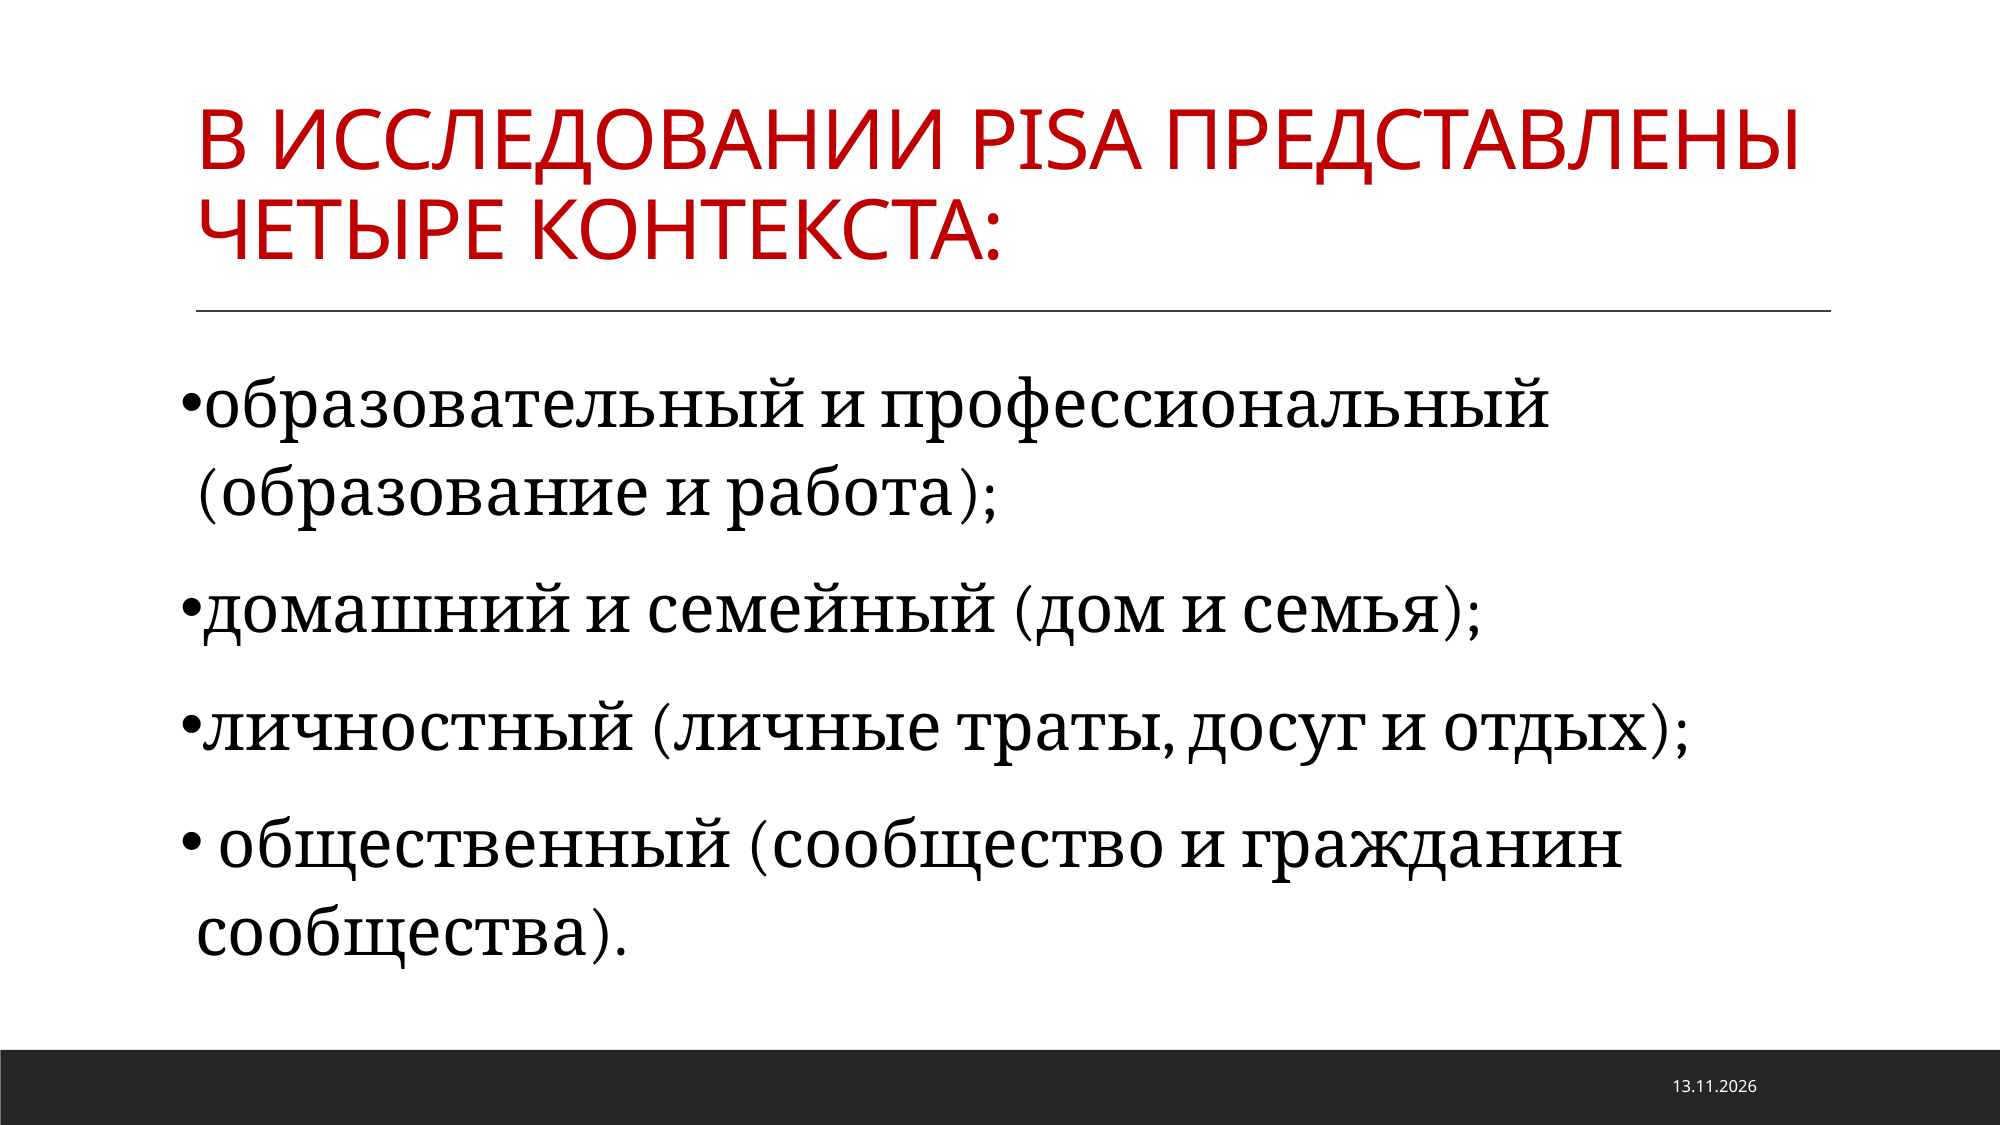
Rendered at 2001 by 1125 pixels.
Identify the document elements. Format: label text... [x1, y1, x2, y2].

title В ИССЛЕДОВАНИИ PISA ПРЕДСТАВЛЕНЫ ЧЕТЫРЕ КОНТЕКСТА: [180, 47, 1925, 285]
list образовательный и профессиональный (образование и работа); домашний и семейный (дом и семья); личностный (личные траты, досуг и отдых); общественный (сообщество и гражданин сообщества). [180, 345, 1830, 963]
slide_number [1348, 1057, 1773, 1118]
